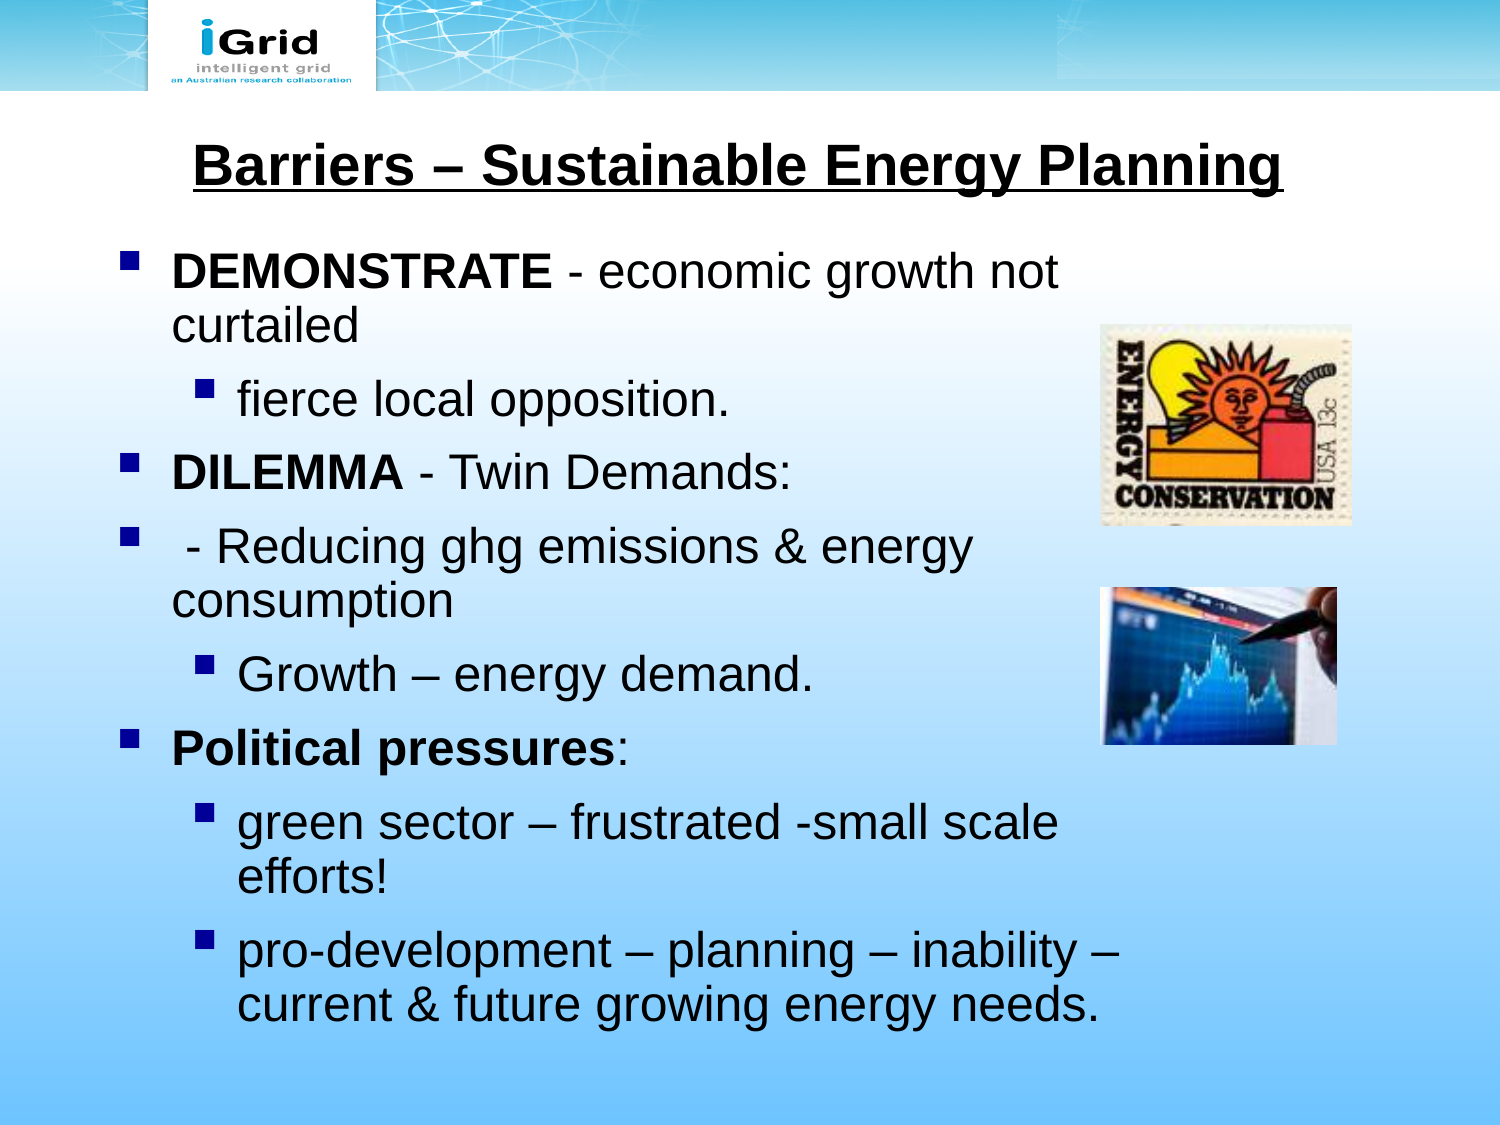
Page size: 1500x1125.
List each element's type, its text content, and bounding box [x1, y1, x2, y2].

picture [1099, 324, 1352, 526]
picture [1099, 587, 1337, 746]
list DEMONSTRATE - economic growth not curtailed fierce local opposition. DILEMMA - Twin Demands: - Reducing ghg emissions & energy consumption Growth – energy demand. Political pressures: green sector – frustrated -small scale efforts! pro-development – planning – inability – current & future growing energy needs. [99, 237, 1188, 1076]
picture [0, 0, 1500, 91]
title Barriers – Sustainable Energy Planning [91, 112, 1385, 213]
